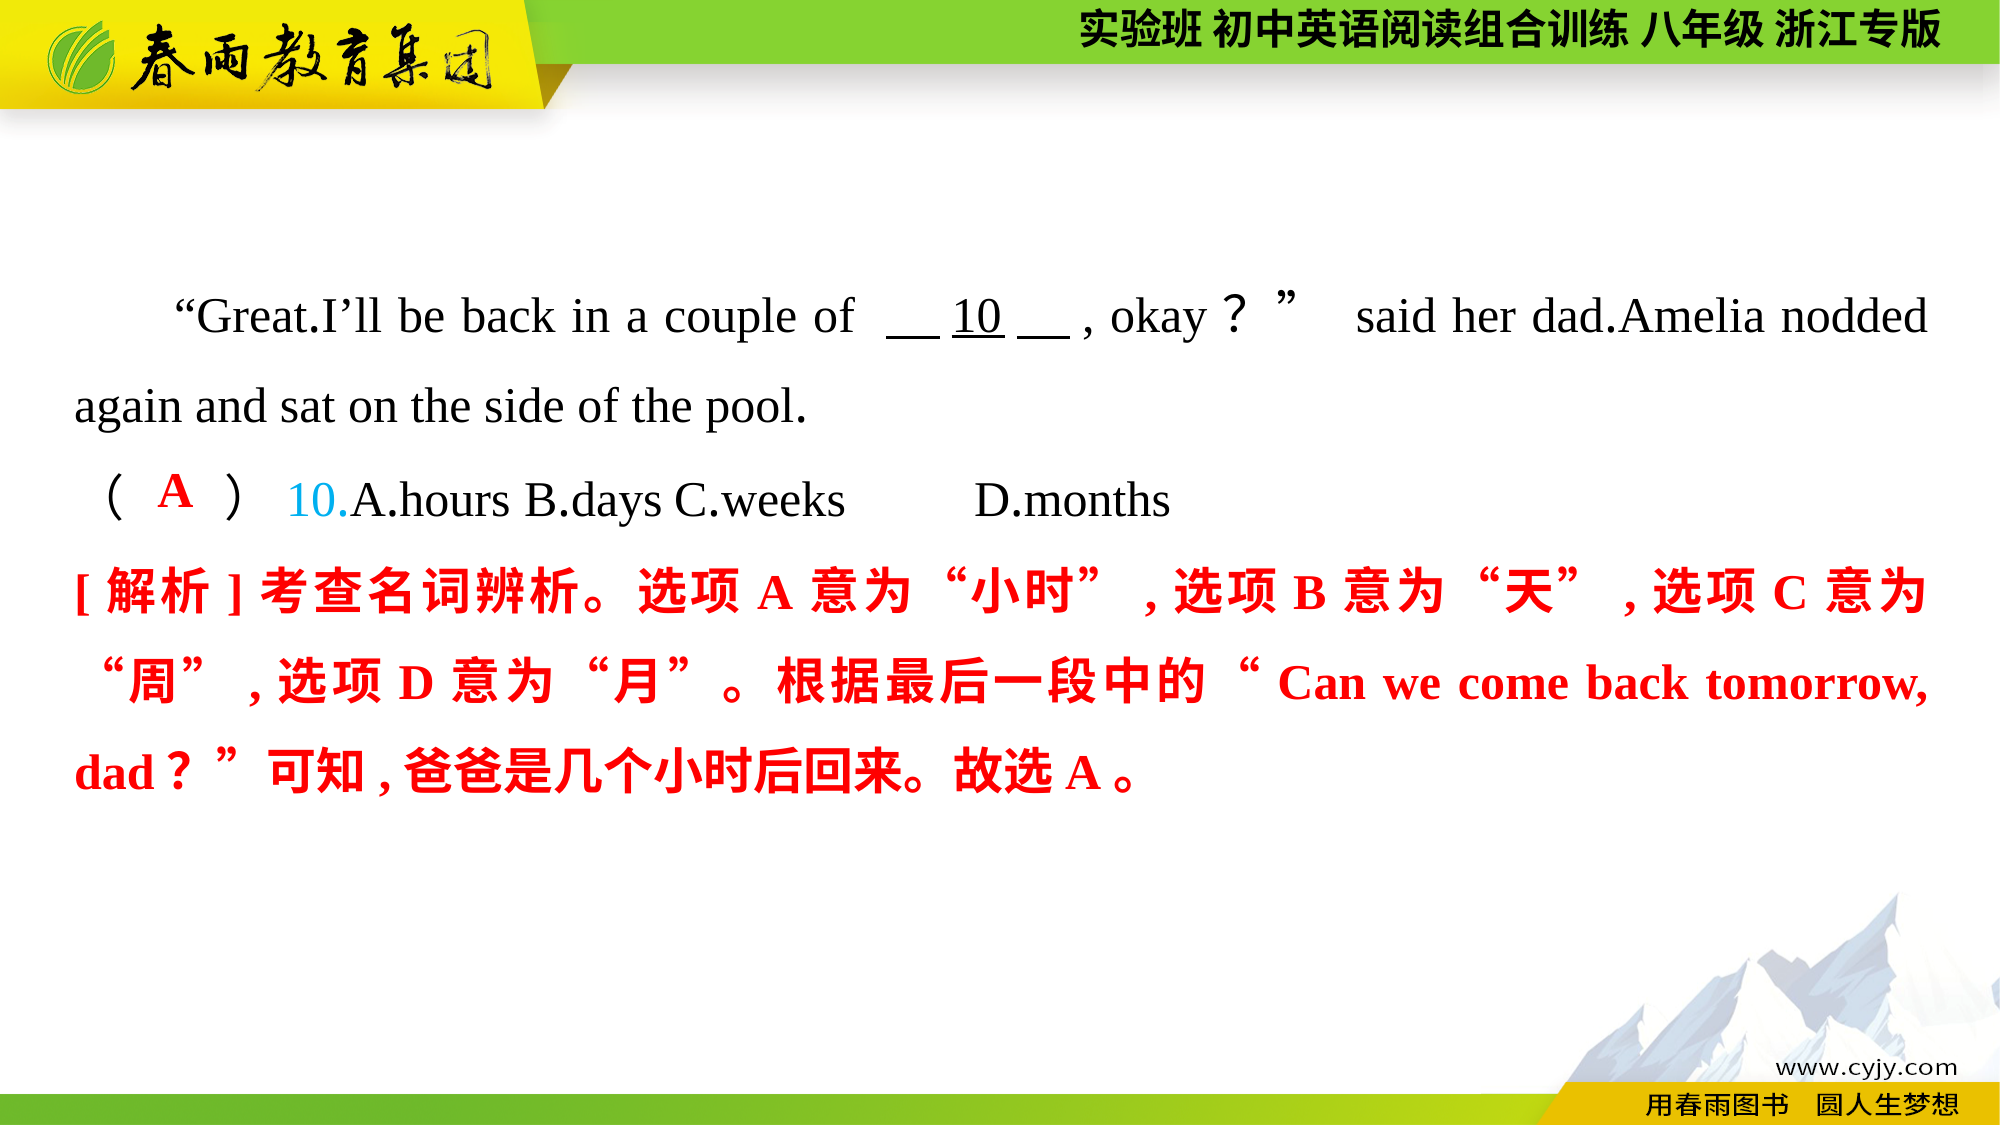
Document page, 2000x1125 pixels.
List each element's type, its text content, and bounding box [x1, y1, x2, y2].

picture [0, 0, 2000, 1125]
text_box A [142, 449, 209, 525]
text_box （ ）10.A.hours B.days C.weeks D.months [59, 431, 1944, 534]
list “Great.I’ll be back in a couple of 10 , okay？” said her dad.Amelia nodded again and sat on the side of the pool. [59, 244, 1944, 431]
text_box [解析]考查名词辨析。选项A意为“小时”,选项B意为“天”,选项C意为“周”,选项D意为“月”。根据最后一段中的“Can we come back tomorrow, dad？”可知,爸爸是几个小时后回来。故选A。 [59, 534, 1944, 808]
